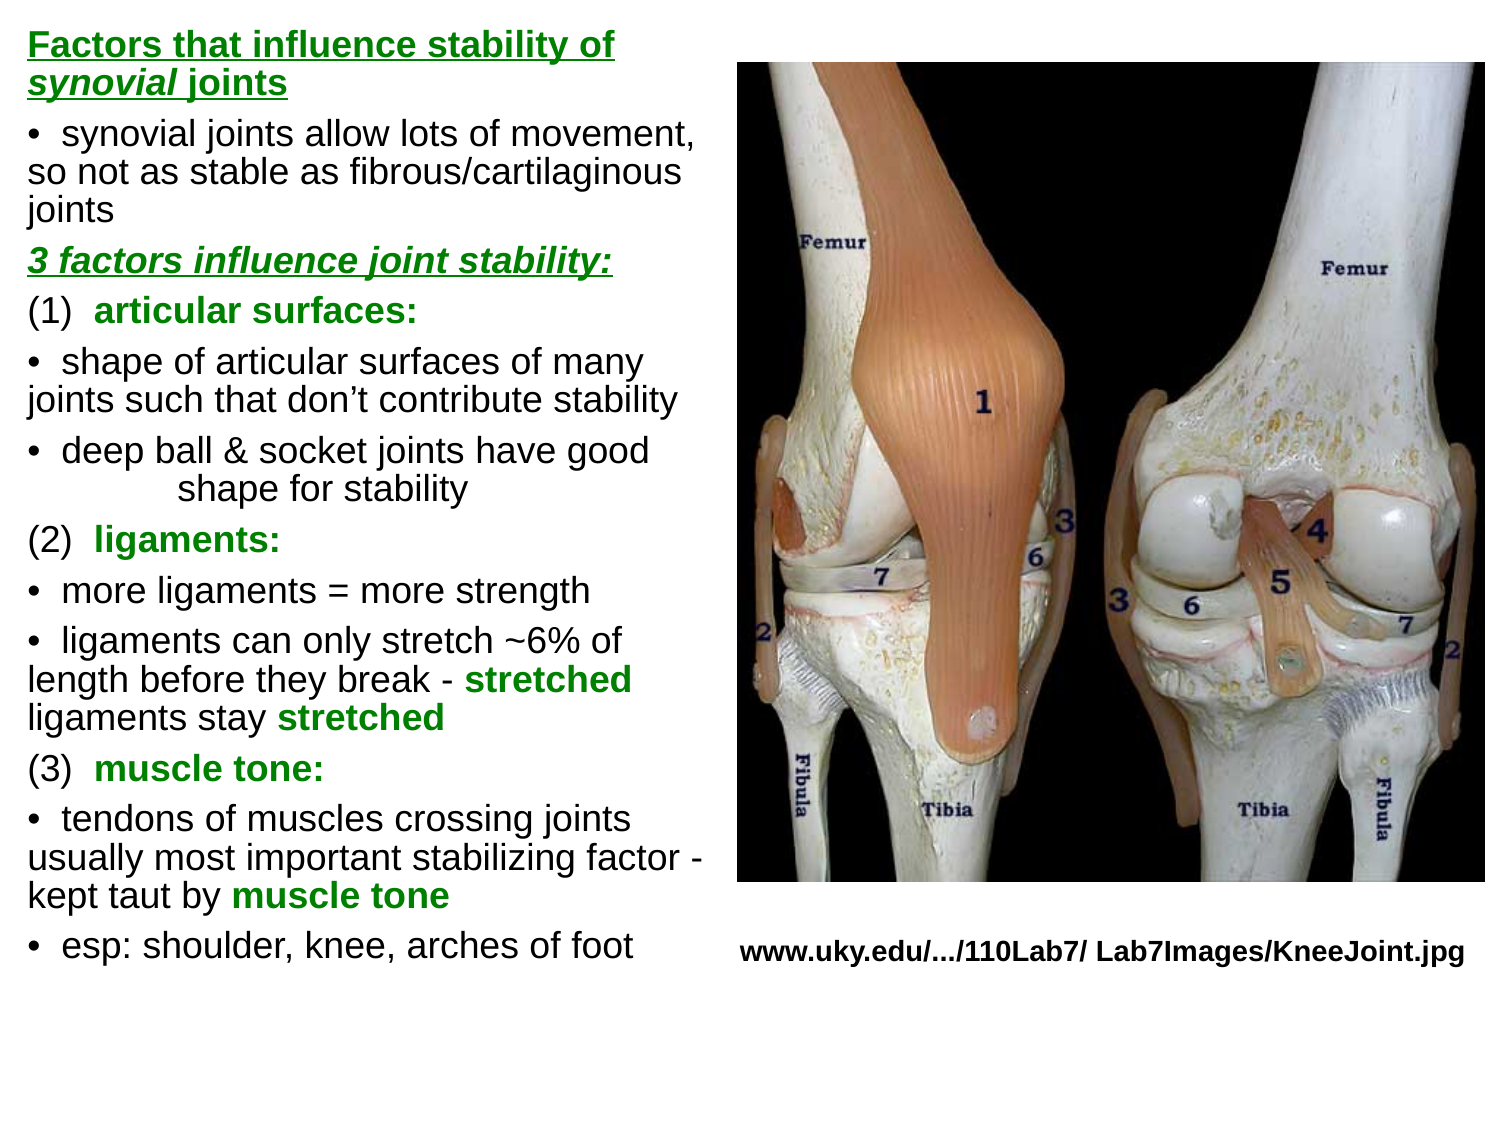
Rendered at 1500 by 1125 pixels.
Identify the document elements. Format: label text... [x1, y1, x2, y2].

picture [737, 62, 1485, 882]
text_box Factors that influence stability of synovial joints • synovial joints allow lots of movement, so not as stable as fibrous/cartilaginous joints 3 factors influence joint stability: (1) articular surfaces: • shape of articular surfaces of many joints such that don’t contribute stability • deep ball & socket joints have good shape for stability (2) ligaments: • more ligaments = more strength • ligaments can only stretch ~6% of length before they break - stretched ligaments stay stretched (3) muscle tone: • tendons of muscles crossing joints usually most important stabilizing factor - kept taut by muscle tone • esp: shoulder, knee, arches of foot [12, 19, 725, 975]
text_box www.uky.edu/.../110Lab7/ Lab7Images/KneeJoint.jpg [725, 925, 1482, 975]
